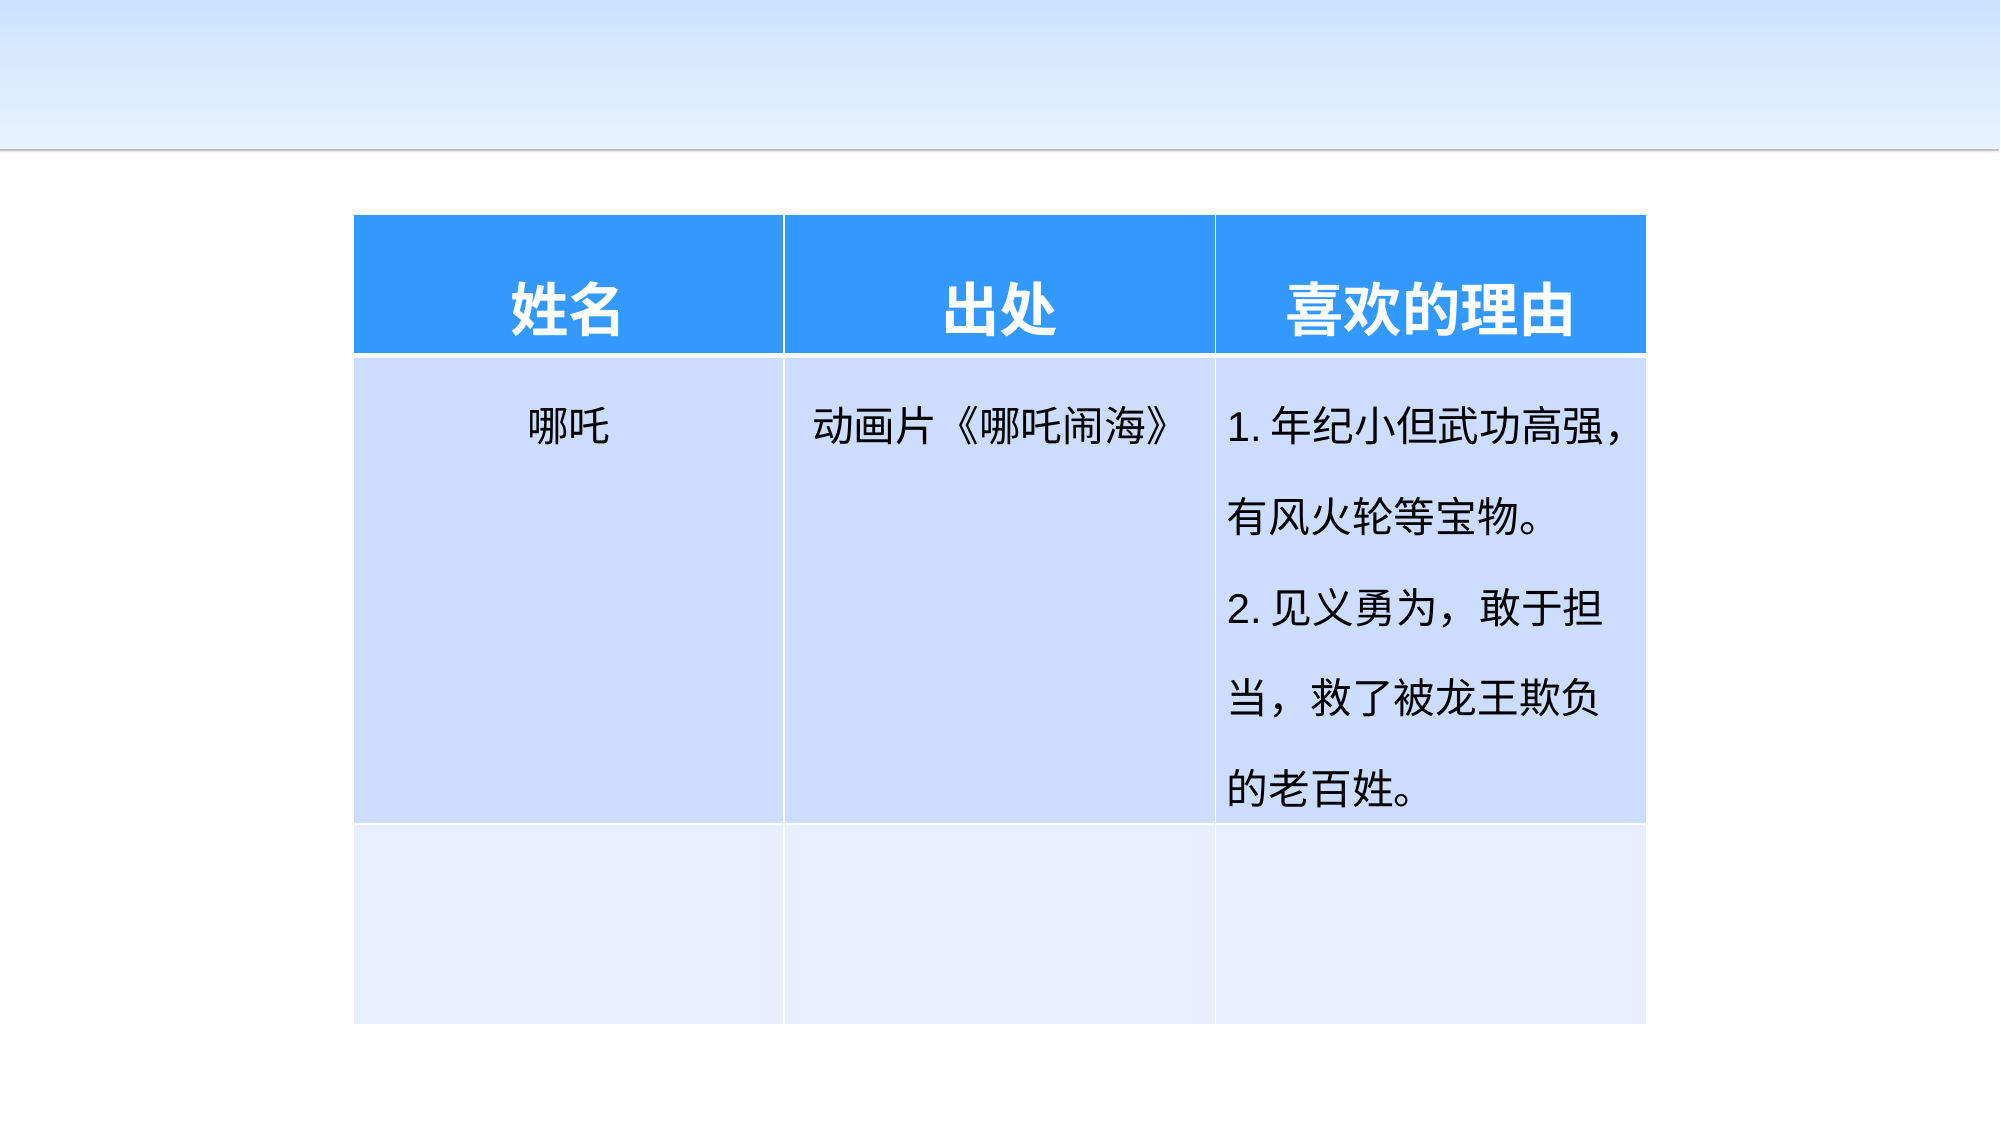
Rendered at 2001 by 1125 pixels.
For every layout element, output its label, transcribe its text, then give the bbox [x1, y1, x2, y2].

table_cell 哪吒 [354, 358, 783, 823]
table_cell [1216, 825, 1646, 1024]
table_header 喜欢的理由 [1216, 215, 1646, 353]
table_cell 1.年纪小但武功高强，有风火轮等宝物。 2.见义勇为，敢于担当，救了被龙王欺负的老百姓。 [1216, 358, 1646, 823]
table_cell 动画片《哪吒闹海》 [785, 358, 1215, 823]
table_cell [785, 825, 1215, 1024]
table_header 姓名 [354, 215, 783, 353]
table_header 出处 [785, 215, 1215, 353]
table_cell [354, 825, 783, 1024]
